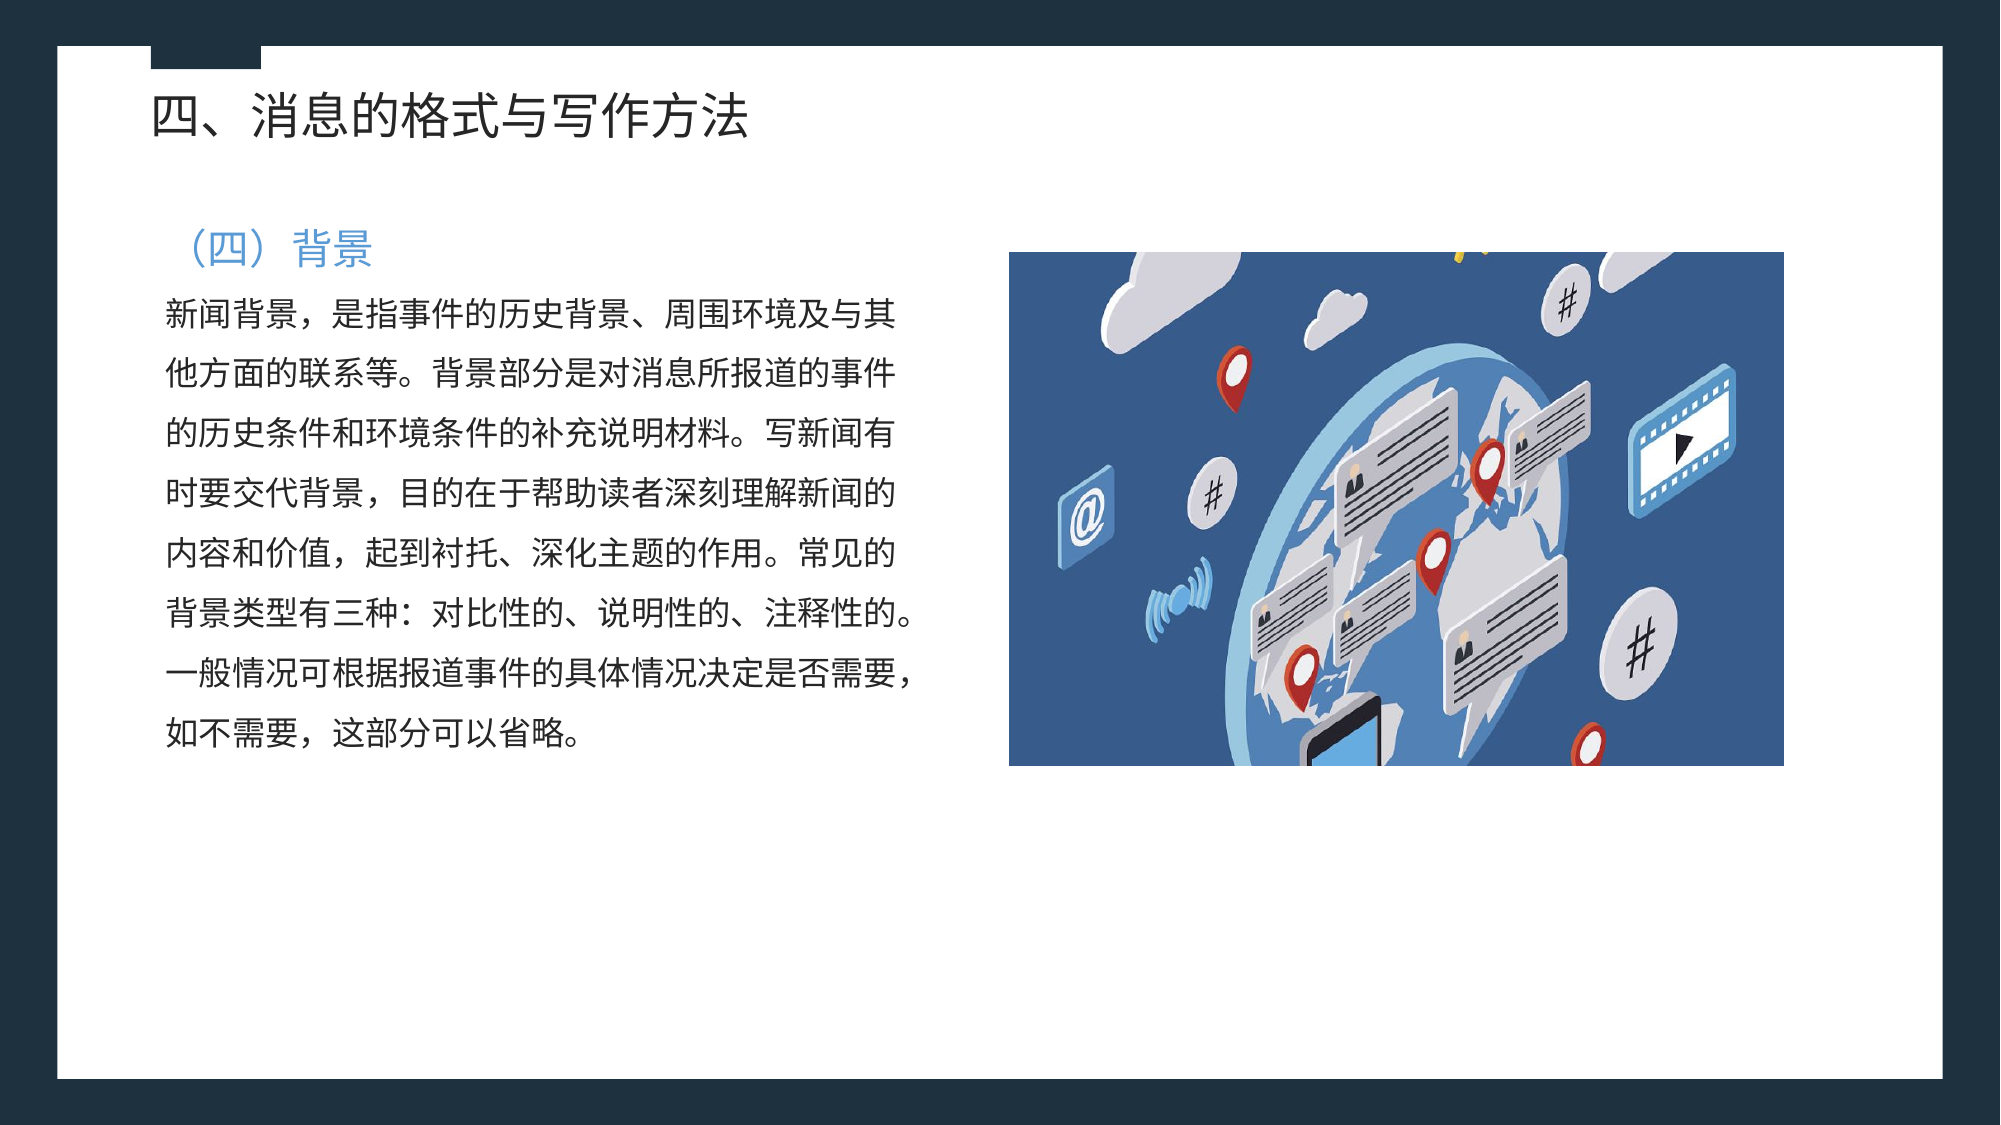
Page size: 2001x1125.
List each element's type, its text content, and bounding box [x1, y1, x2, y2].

text_box （四）背景 新闻背景，是指事件的历史背景、周围环境及与其他方面的联系等。背景部分是对消息所报道的事件的历史条件和环境条件的补充说明材料。写新闻有时要交代背景，目的在于帮助读者深刻理解新闻的内容和价值，起到衬托、深化主题的作用。常见的背景类型有三种：对比性的、说明性的、注释性的。一般情况可根据报道事件的具体情况决定是否需要，如不需要，这部分可以省略。 [151, 190, 932, 760]
text_box 四、消息的格式与写作方法 [150, 77, 846, 152]
picture [1009, 252, 1784, 766]
